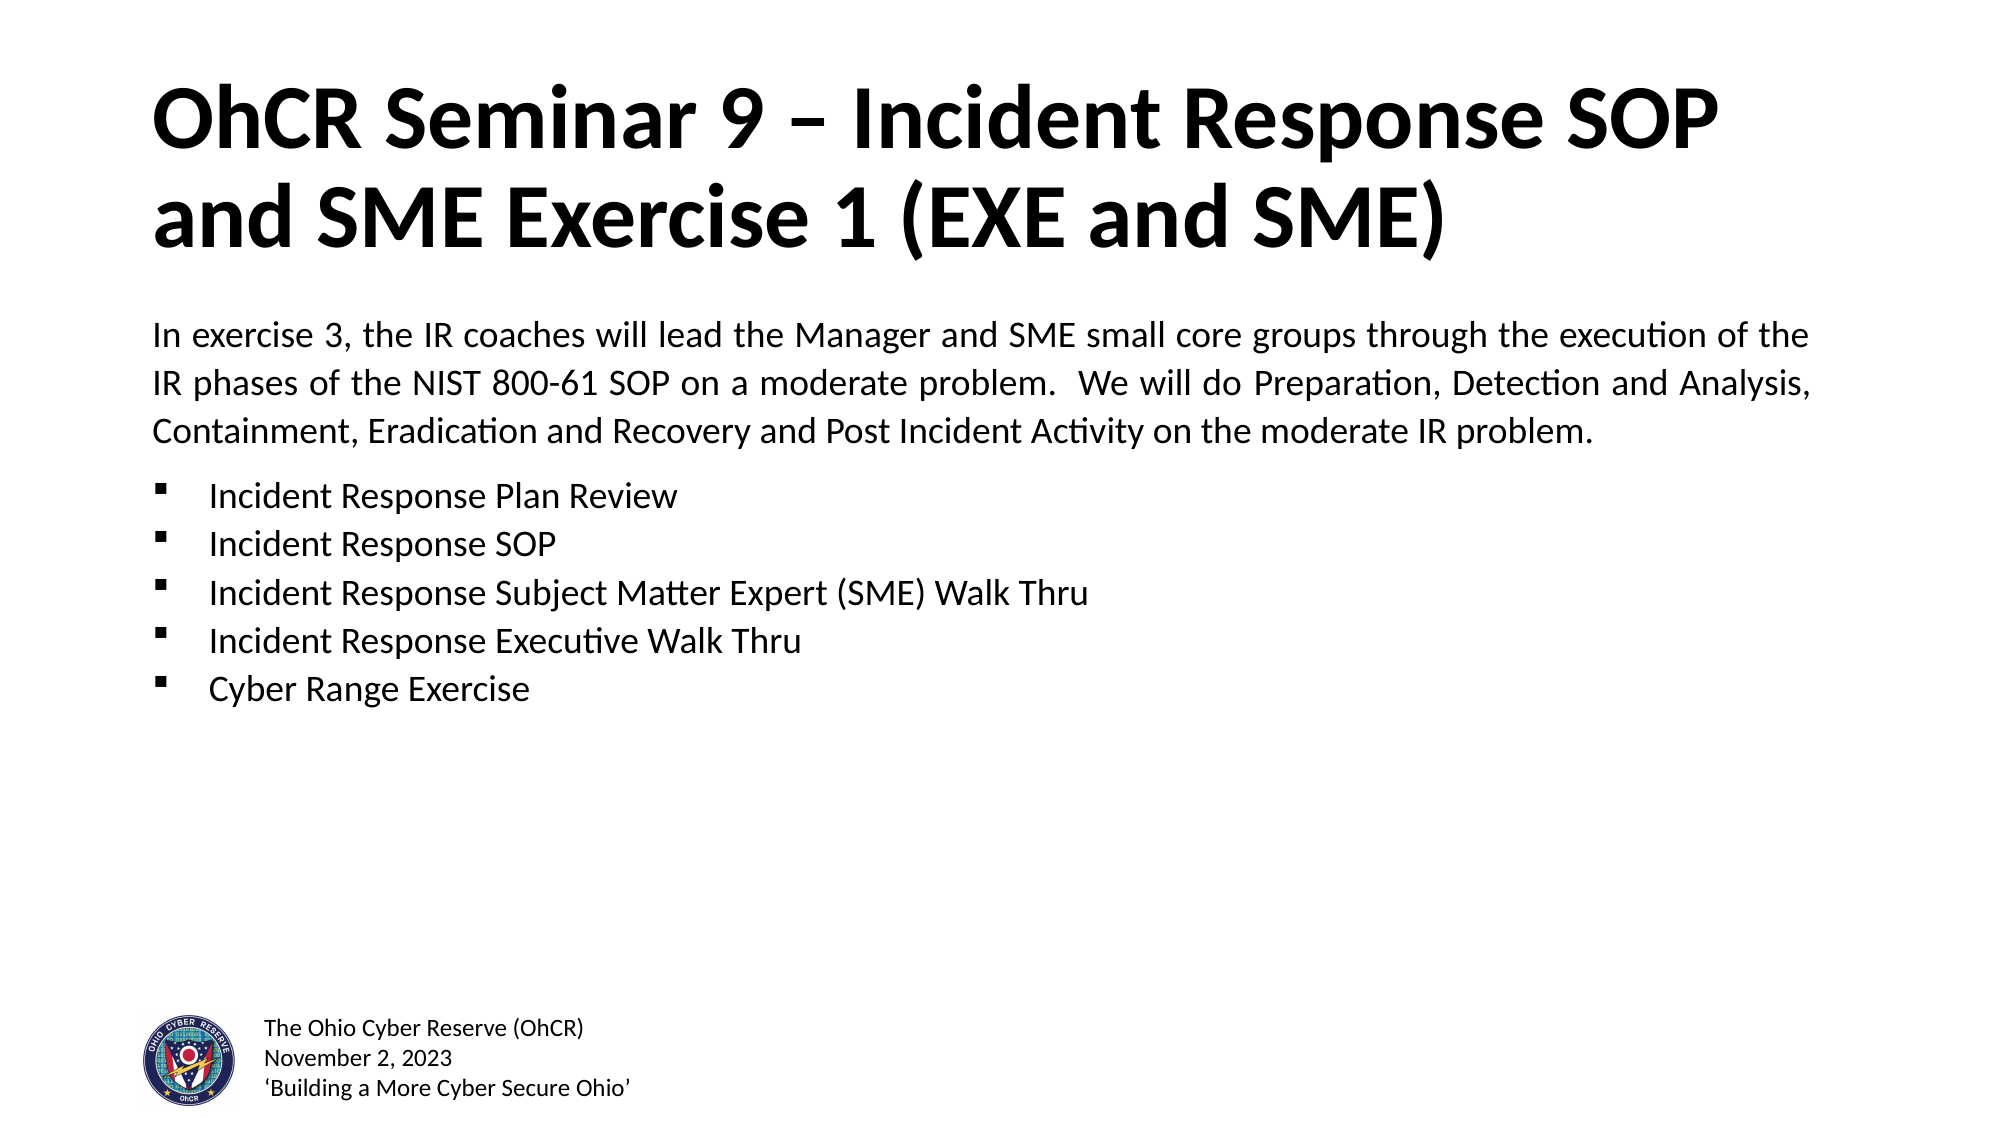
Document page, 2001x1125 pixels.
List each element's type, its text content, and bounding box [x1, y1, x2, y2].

text_box The Ohio Cyber Reserve (OhCR) November 2, 2023 ‘Building a More Cyber Secure Ohio’ [249, 1004, 647, 1109]
title OhCR Seminar 9 – Incident Response SOP and SME Exercise 1 (EXE and SME) [137, 59, 1863, 278]
picture [140, 1013, 238, 1108]
list In exercise 3, the IR coaches will lead the Manager and SME small core groups through the execution of the IR phases of the NIST 800-61 SOP on a moderate problem. We will do Preparation, Detection and Analysis, Containment, Eradication and Recovery and Post Incident Activity on the moderate IR problem. Incident Response Plan Review Incident Response SOP Incident Response Subject Matter Expert (SME) Walk Thru Incident Response Executive Walk Thru Cyber Range Exercise [137, 299, 1827, 926]
